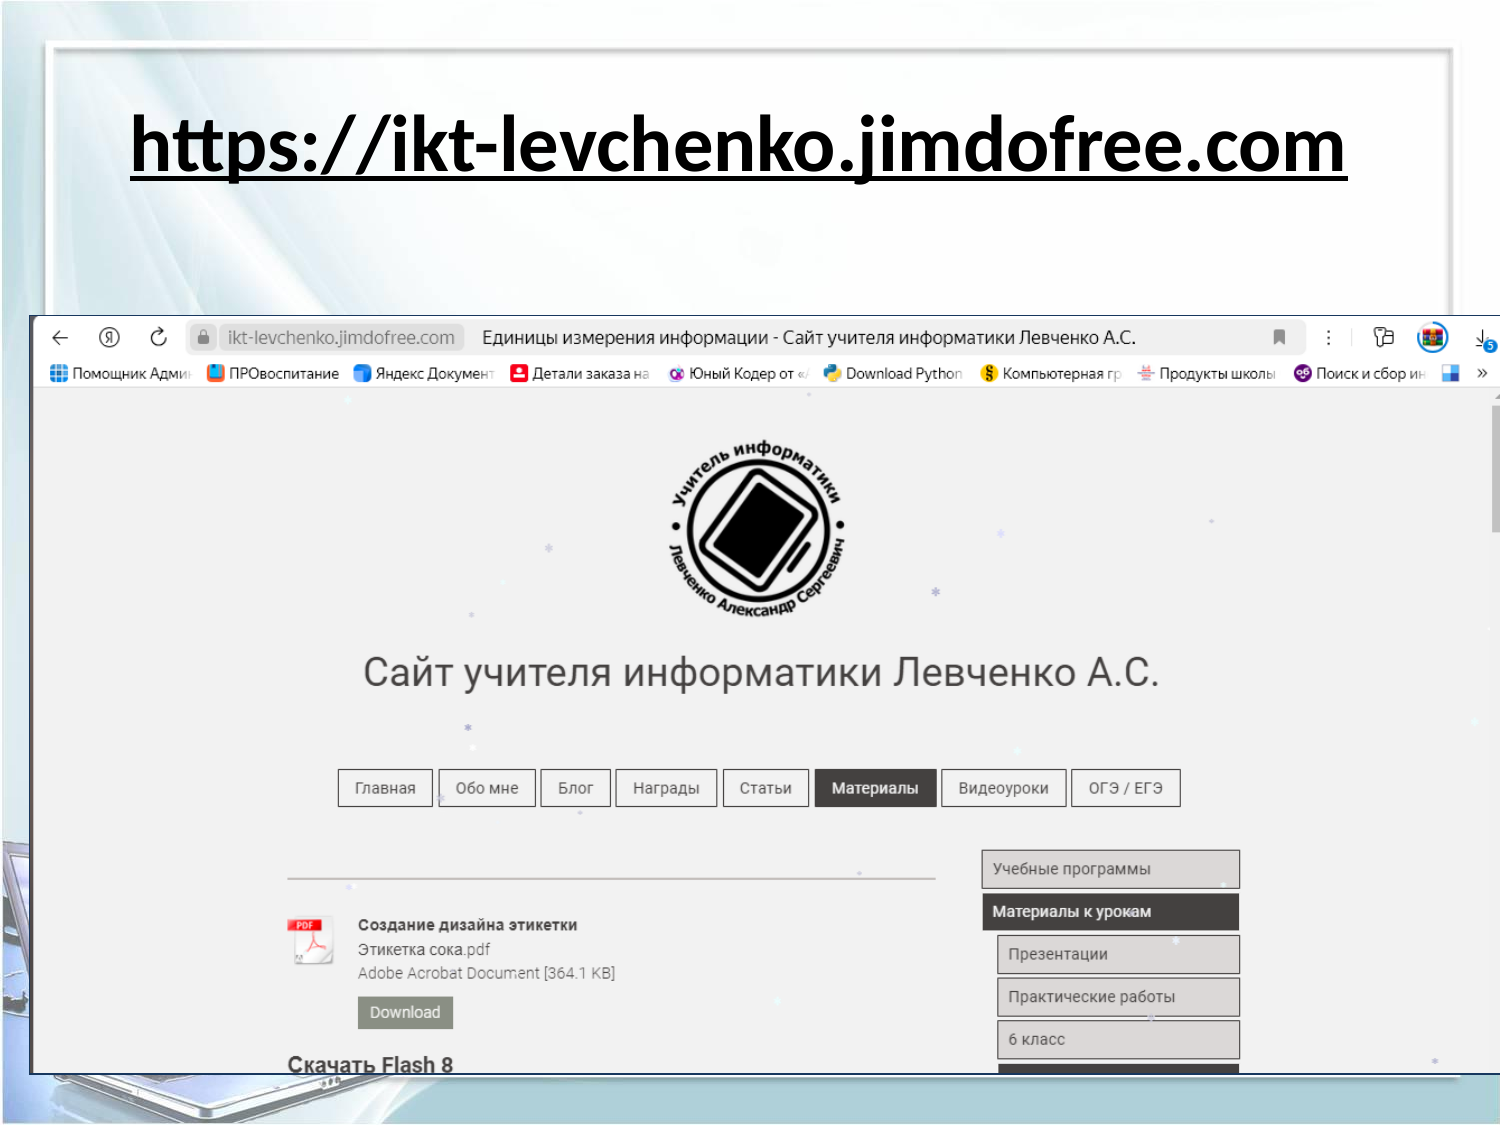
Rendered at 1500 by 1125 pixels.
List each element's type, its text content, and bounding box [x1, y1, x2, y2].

picture [0, 0, 1500, 1125]
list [29, 316, 1500, 1074]
title https://ikt-levchenko.jimdofree.com [75, 45, 1425, 233]
